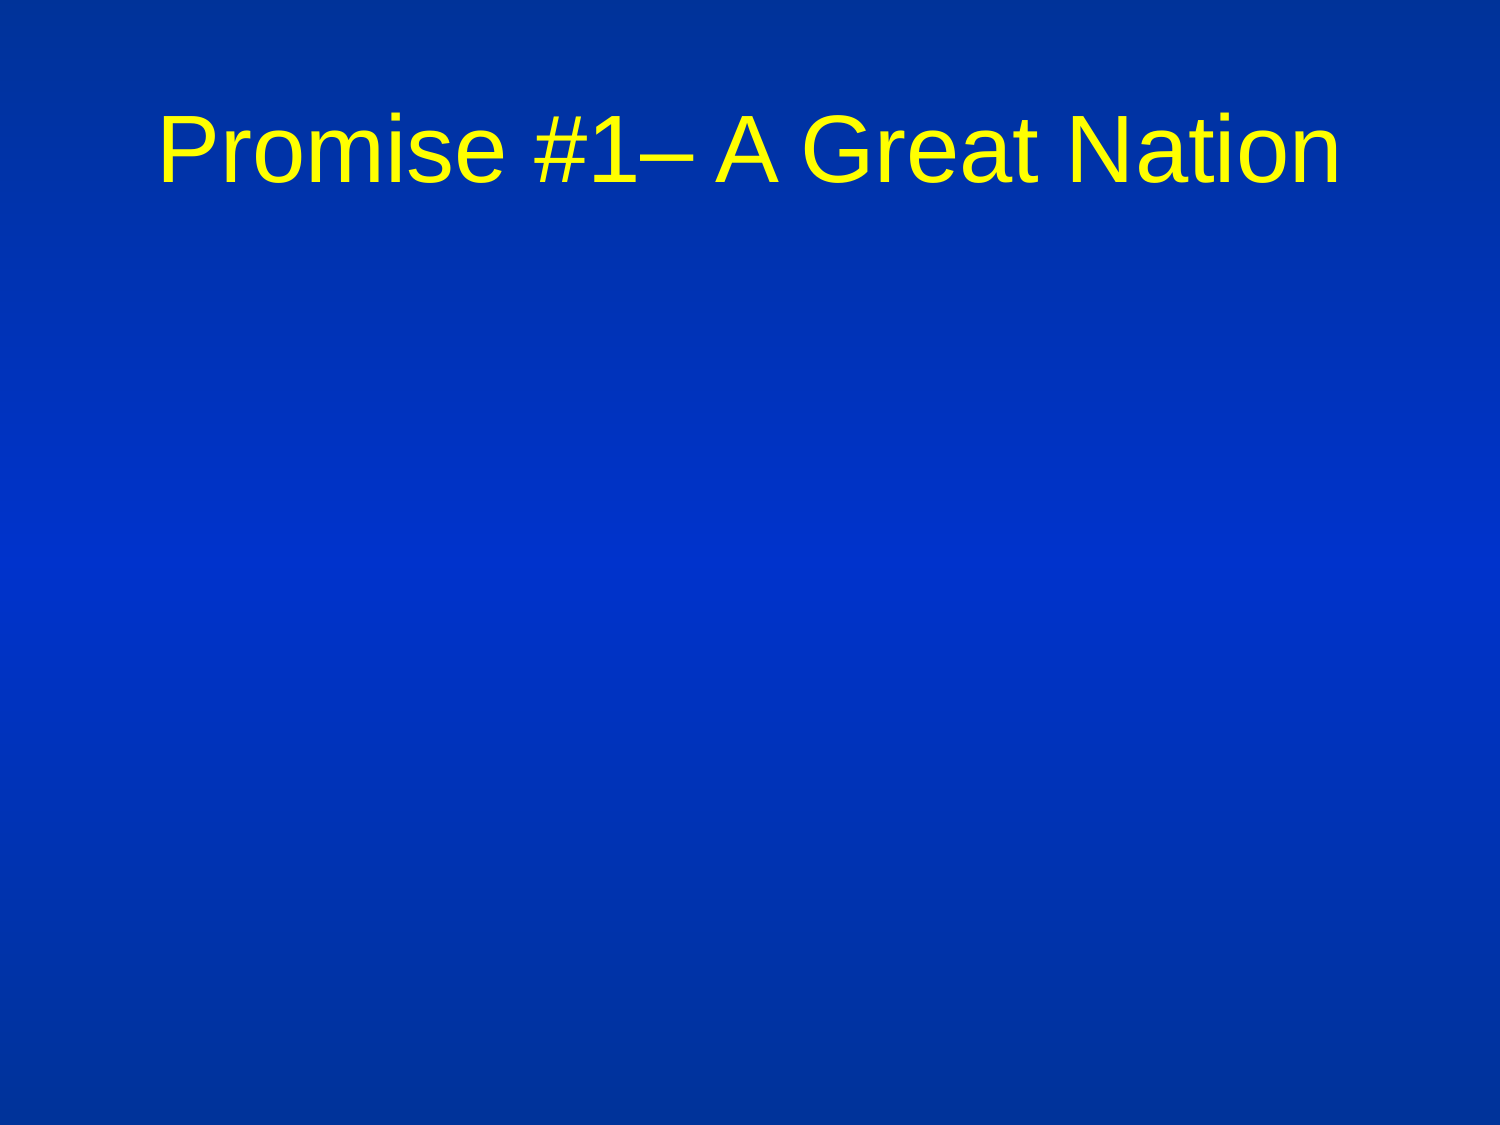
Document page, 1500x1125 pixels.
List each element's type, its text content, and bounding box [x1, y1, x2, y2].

title Promise #1– A Great Nation [37, 50, 1463, 238]
